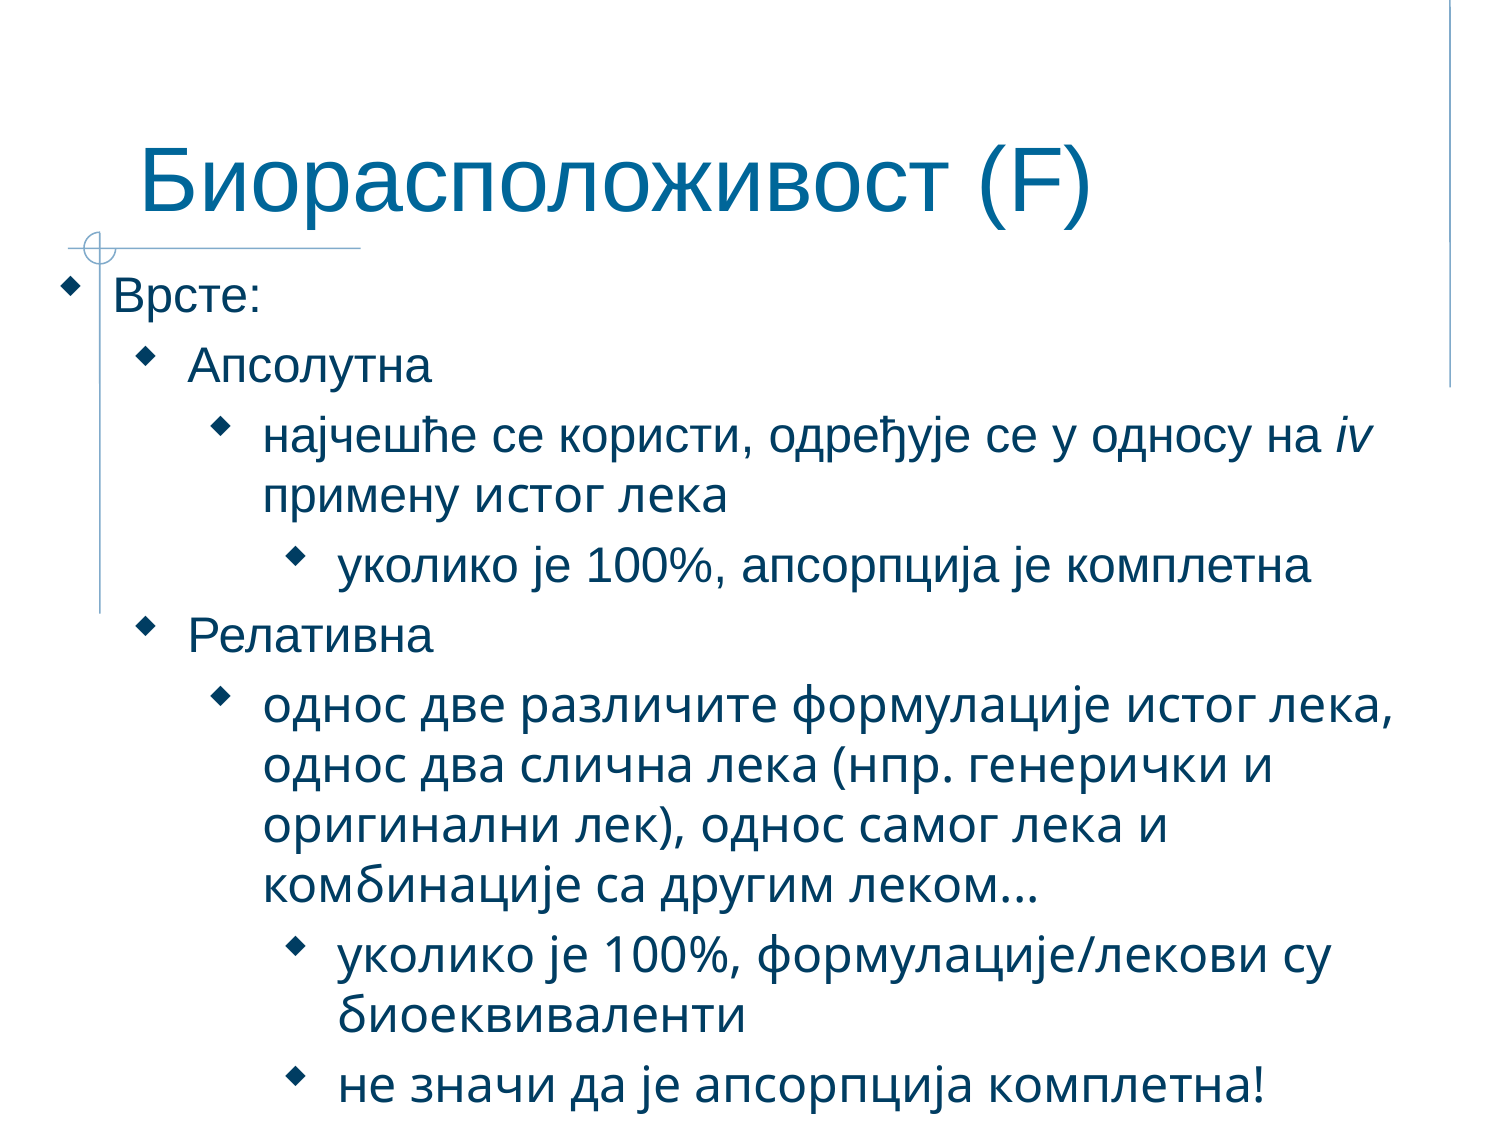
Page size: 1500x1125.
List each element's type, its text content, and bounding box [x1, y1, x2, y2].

text_box Врсте: Апсолутна најчешће се користи, одређује се у односу на iv примену истог лека уколико је 100%, апсорпција је комплетна Релативна однос две различите формулације истог лека, однос два слична лека (нпр. генерички и оригинални лек), однос самог лека и комбинације са другим леком... уколико је 100%, формулације/лекови су биоеквиваленти не значи да је апсорпција комплетна! [41, 255, 230, 990]
text_box Врсте: Апсолутна најчешће се користи, одређује се у односу на iv примену истог лека уколико је 100%, апсорпција је комплетна Релативна однос две различите формулације истог лека, однос два слична лека (нпр. генерички и оригинални лек), однос самог лека и комбинације са другим леком... уколико је 100%, формулације/лекови су биоеквиваленти не значи да је апсорпција комплетна! [1279, 255, 1500, 990]
text_box [230, 238, 1279, 1046]
title Биорасположивост (F) [123, 49, 1400, 238]
